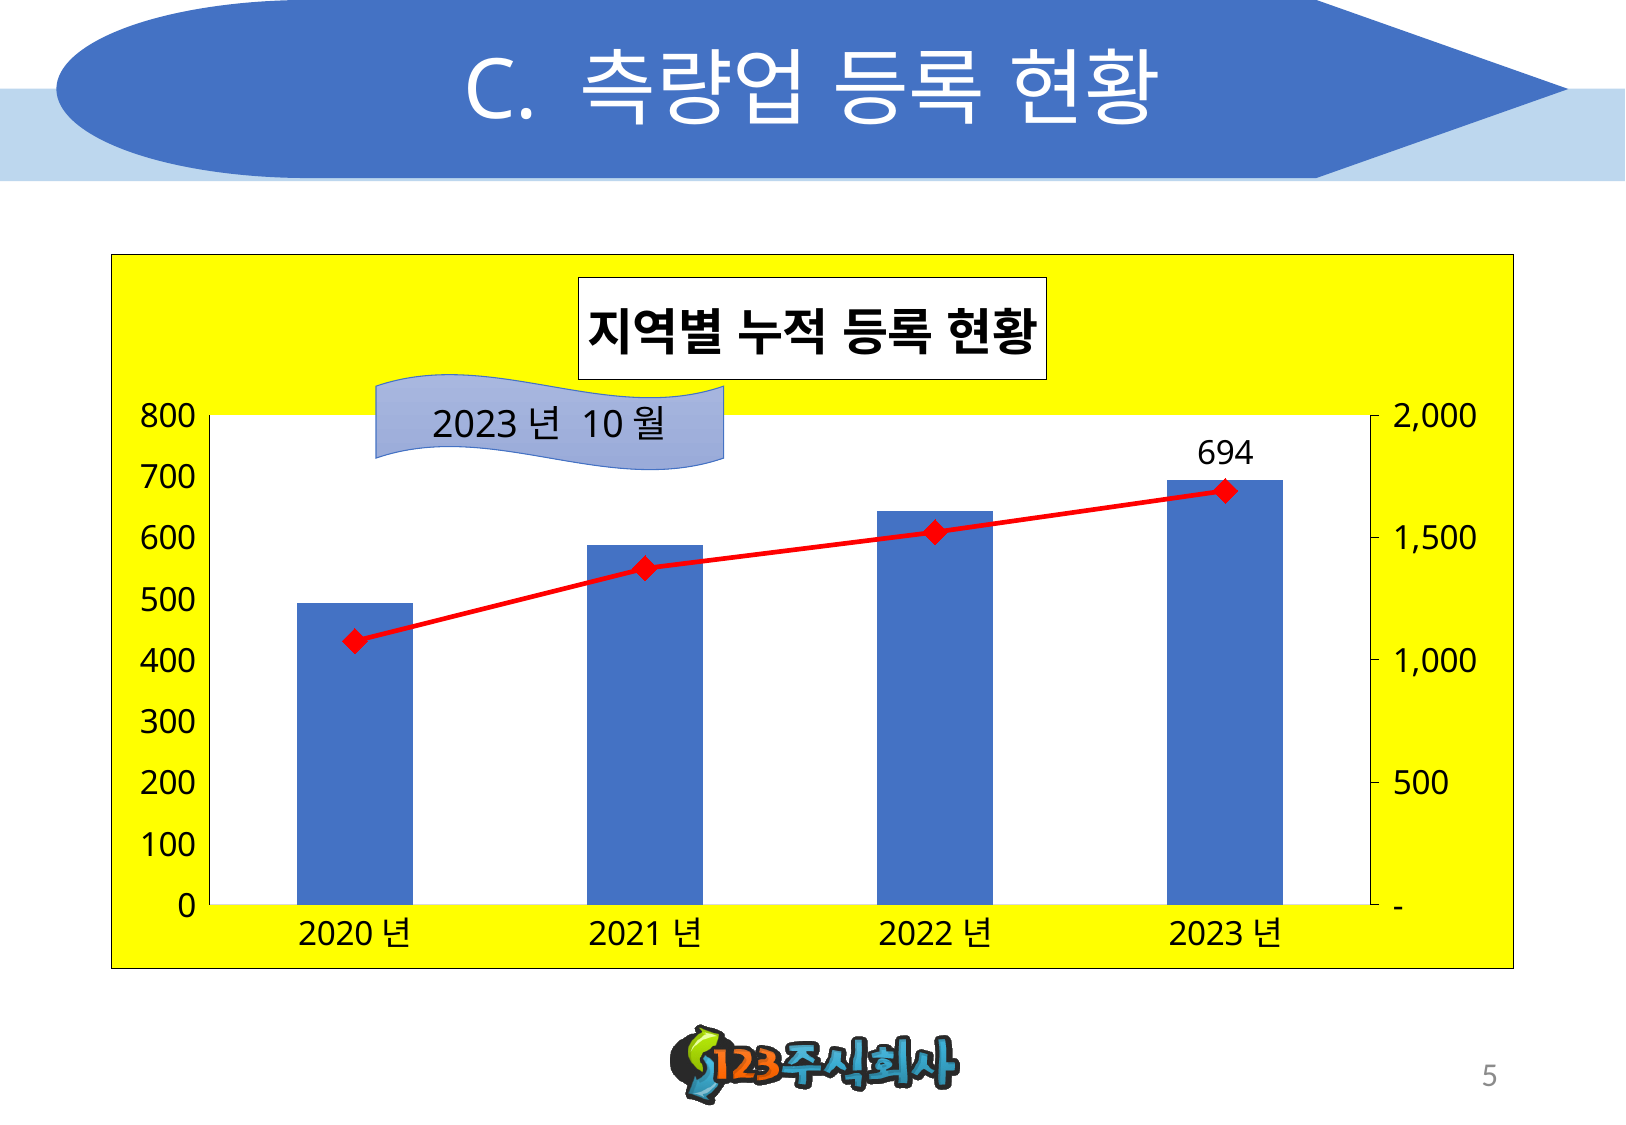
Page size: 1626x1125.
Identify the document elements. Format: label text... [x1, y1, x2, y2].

title C. 측량업 등록 현황 [0, 3, 1625, 182]
chart [111, 254, 1514, 969]
slide_number 5 [1147, 1042, 1514, 1103]
picture [655, 1010, 973, 1117]
